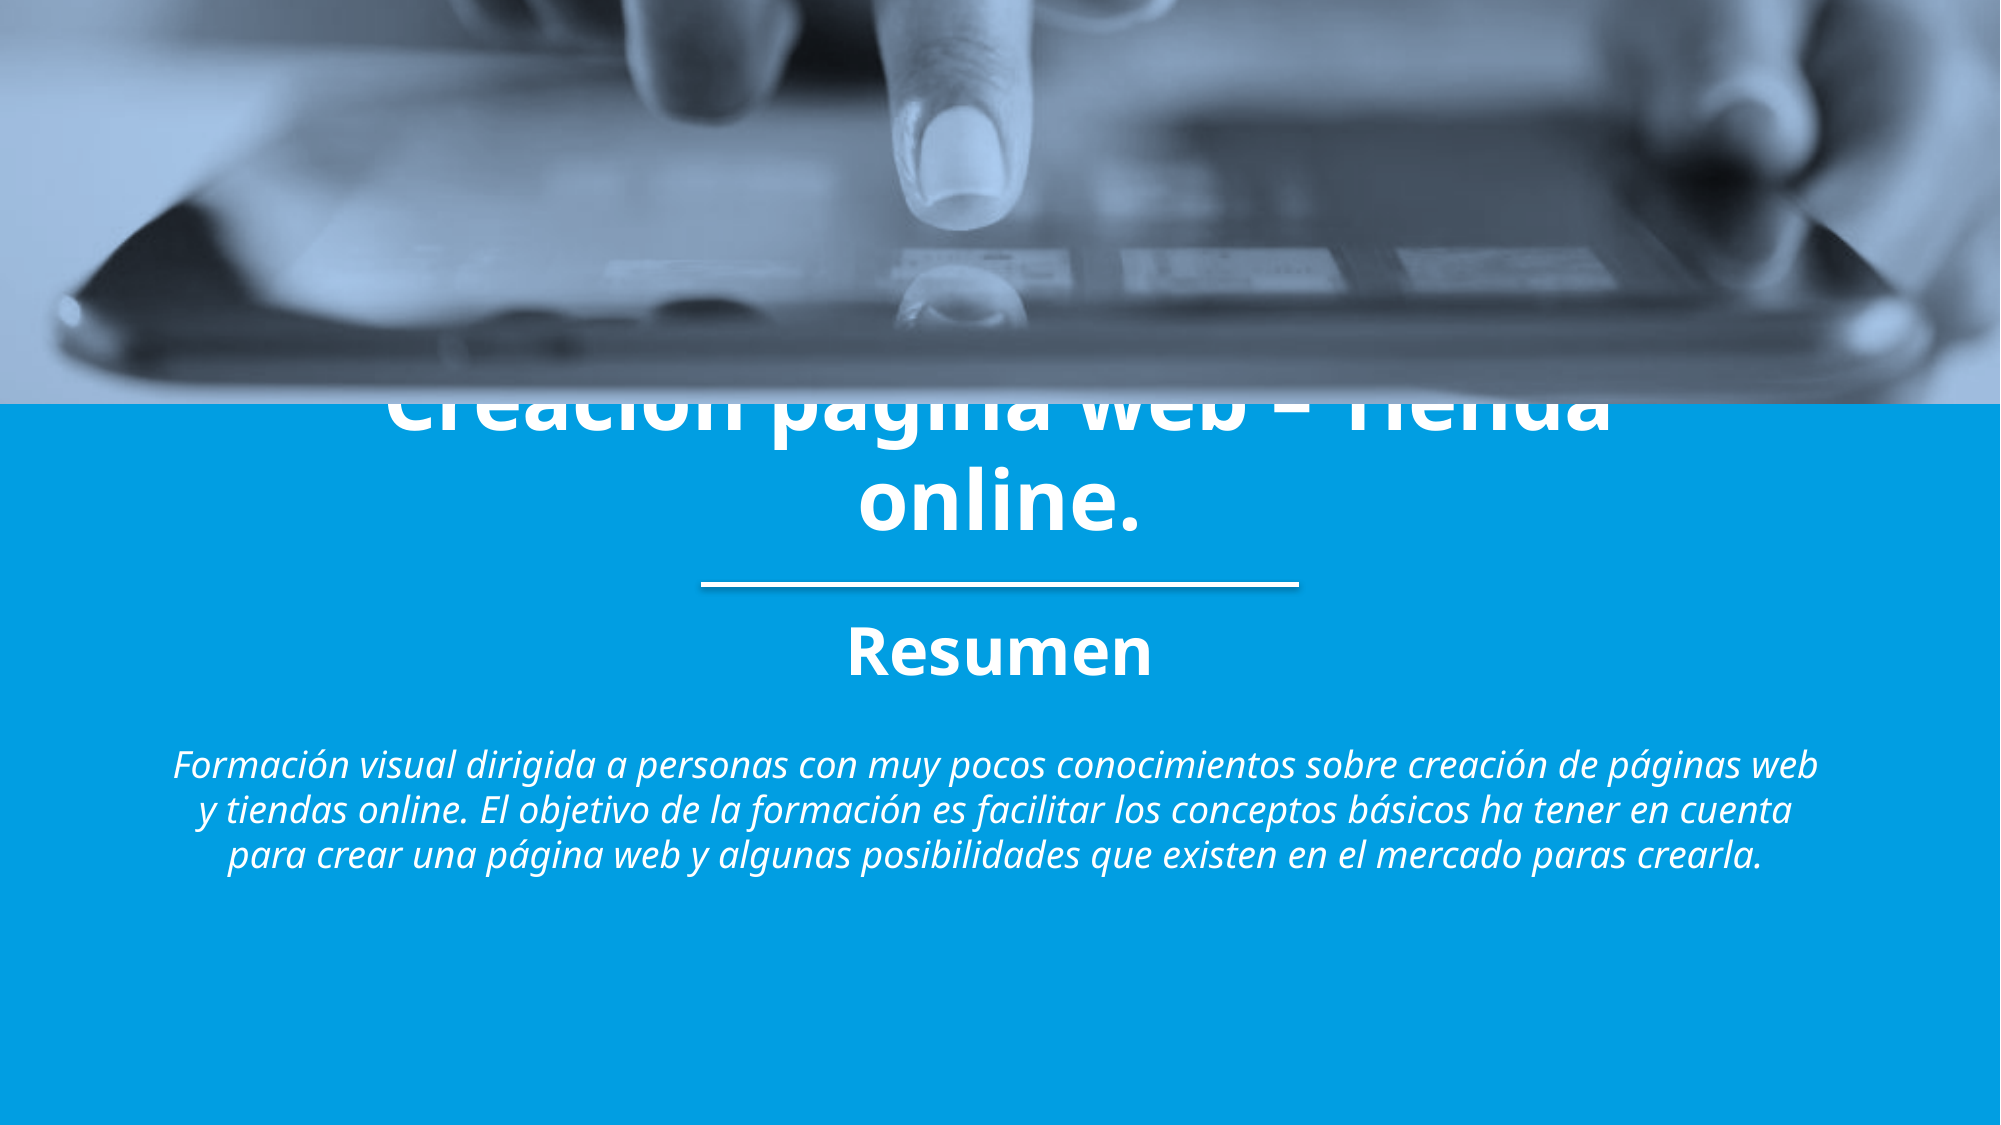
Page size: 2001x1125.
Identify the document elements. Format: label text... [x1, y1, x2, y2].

text_box Formación visual dirigida a personas con muy pocos conocimientos sobre creación de páginas web y tiendas online. El objetivo de la formación es facilitar los conceptos básicos ha tener en cuenta para crear una página web y algunas posibilidades que existen en el mercado paras crearla. [150, 733, 1843, 884]
picture [0, 0, 2000, 433]
list Resumen [669, 609, 1331, 723]
subtitle Creación página web – Tienda online. [236, 433, 1764, 547]
